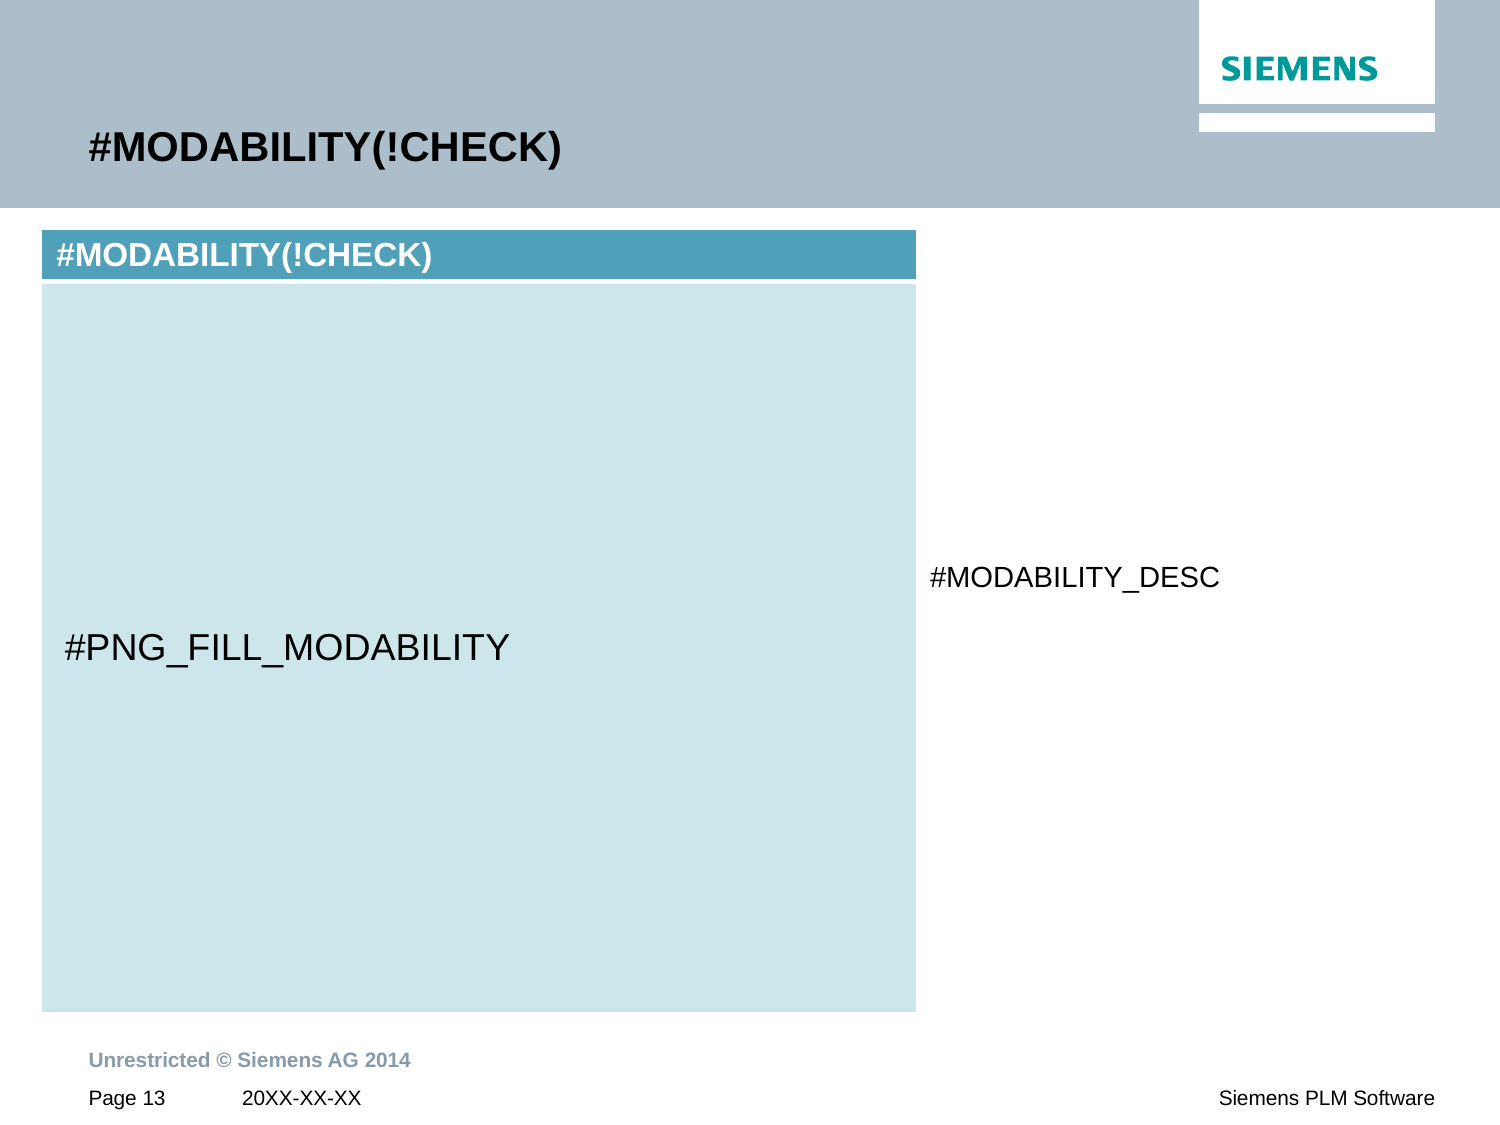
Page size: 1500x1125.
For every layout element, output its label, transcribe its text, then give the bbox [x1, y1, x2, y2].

table_header #MODABILITY(!CHECK) [42, 230, 916, 279]
text_box #PNG_FILL_MODABILITY [64, 302, 892, 988]
table_cell [42, 284, 916, 1012]
text_box #MODABILITY_DESC [915, 550, 1436, 601]
title #MODABILITY(!CHECK) [0, 0, 1500, 209]
